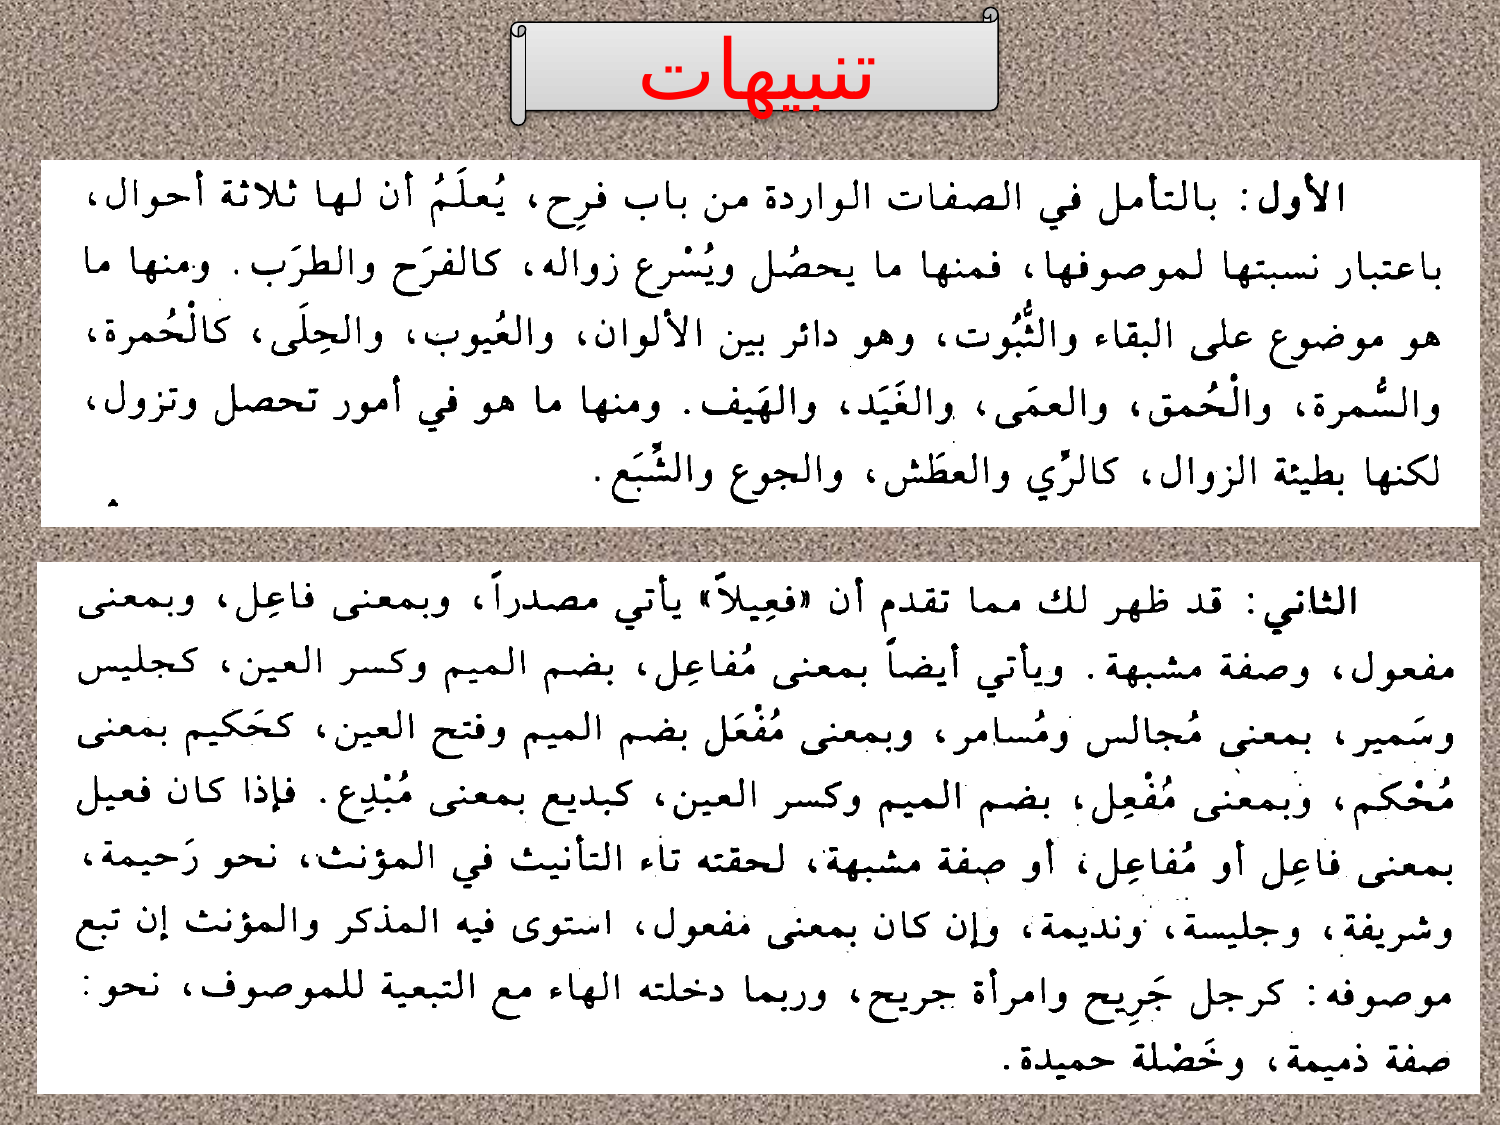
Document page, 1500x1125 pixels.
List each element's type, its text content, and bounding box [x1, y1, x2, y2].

text_box تنبيهات [510, 6, 999, 127]
picture [0, 0, 1500, 1125]
